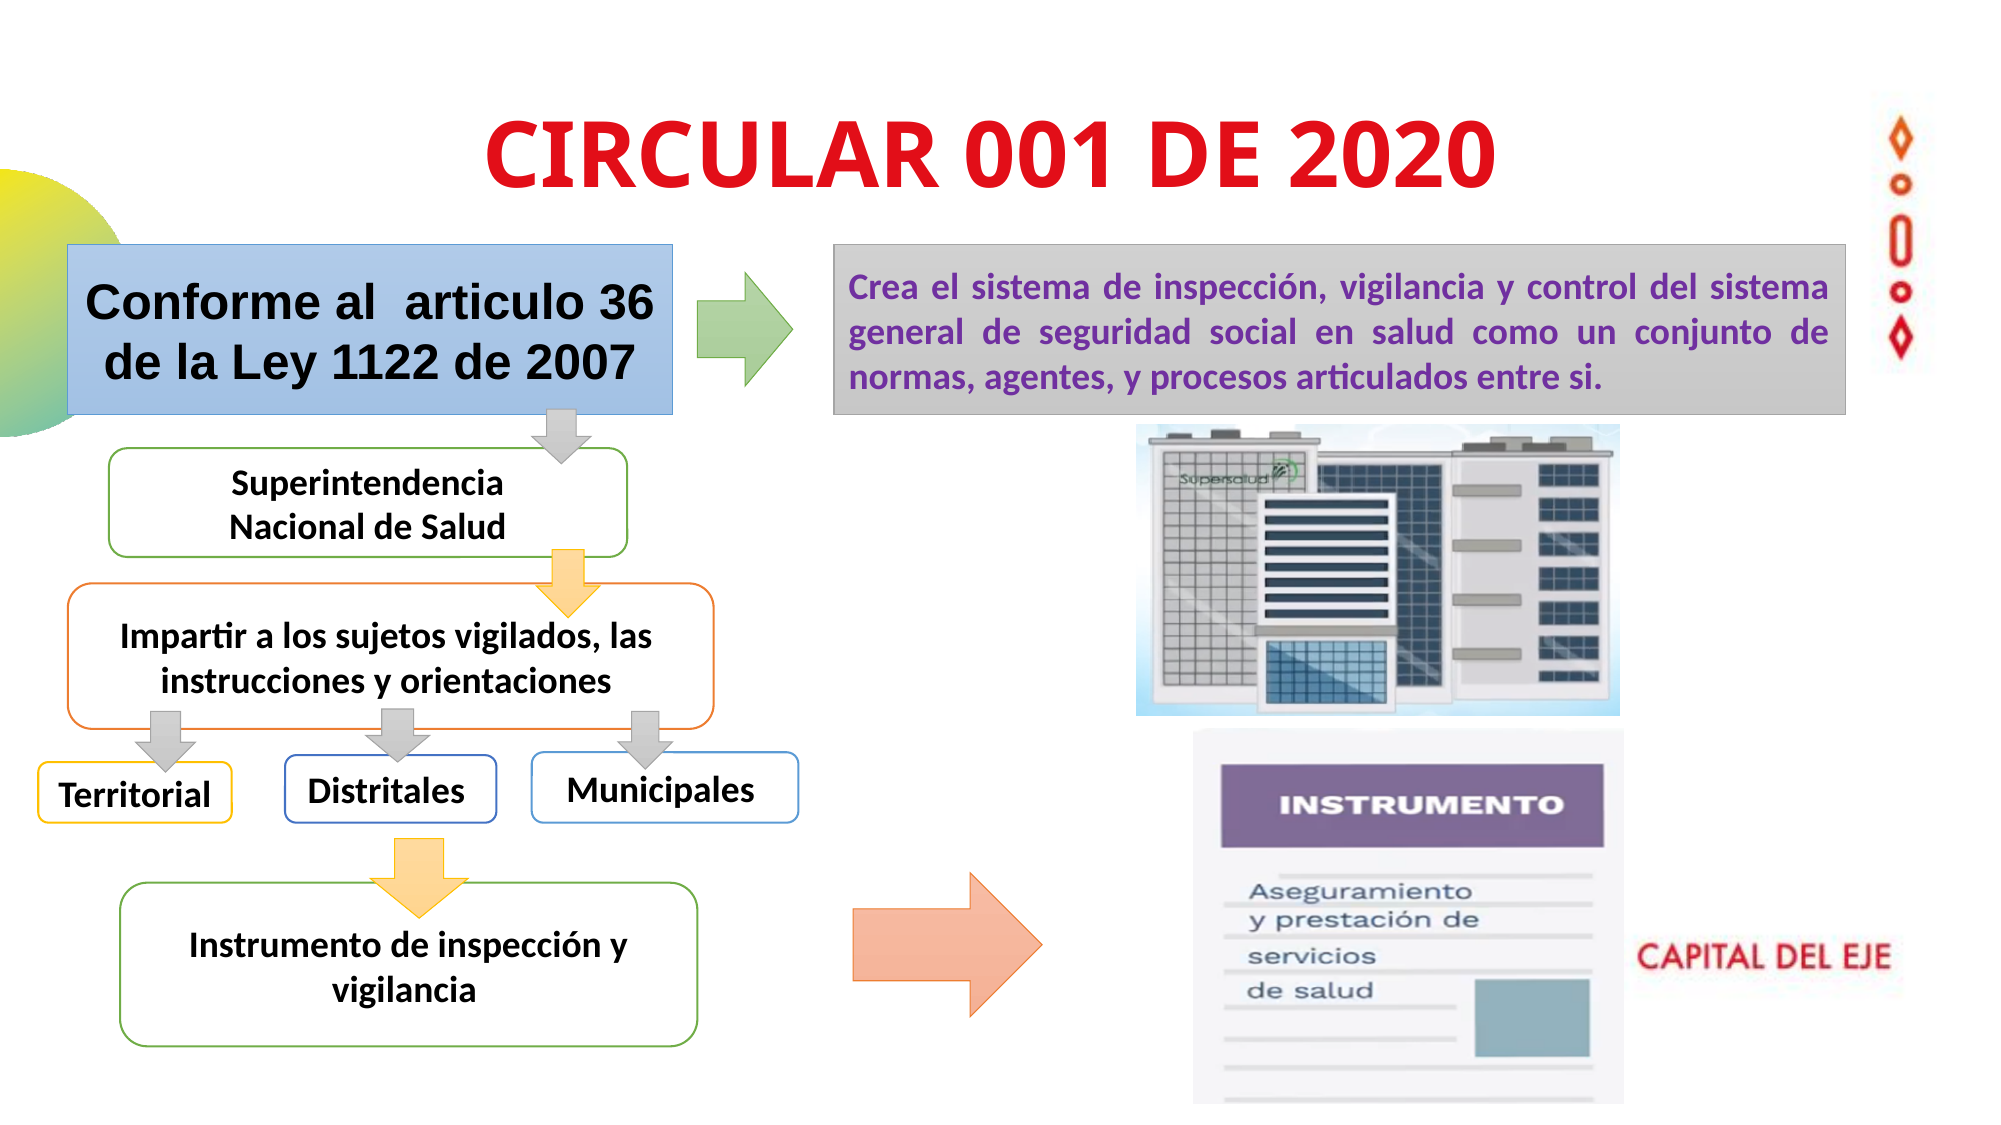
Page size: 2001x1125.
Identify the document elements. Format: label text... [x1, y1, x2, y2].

text_box [616, 710, 674, 770]
text_box Conforme al articulo 36 de la Ley 1122 de 2007 [136, 244, 673, 415]
text_box Impartir a los sujetos vigilados, las instrucciones y orientaciones [66, 582, 715, 730]
text_box [134, 710, 197, 773]
text_box [696, 271, 794, 388]
text_box [534, 549, 602, 619]
text_box Superintendencia Nacional de Salud [107, 447, 629, 559]
text_box Crea el sistema de inspección, vigilancia y control del sistema general de seguridad social en salud como un conjunto de normas, agentes, y procesos articulados entre si. [833, 244, 1846, 415]
text_box Territorial [37, 761, 233, 824]
text_box [368, 838, 470, 919]
text_box [364, 708, 431, 763]
text_box [530, 408, 593, 465]
text_box CIRCULAR 001 DE 2020 [135, 88, 1846, 214]
text_box [577, 302, 1947, 538]
text_box Distritales [283, 754, 498, 824]
text_box Municipales [530, 751, 800, 824]
picture [0, 0, 2001, 1125]
text_box Instrumento de inspección y vigilancia [119, 881, 699, 1048]
text_box [108, 415, 546, 460]
text_box [852, 871, 1043, 1018]
